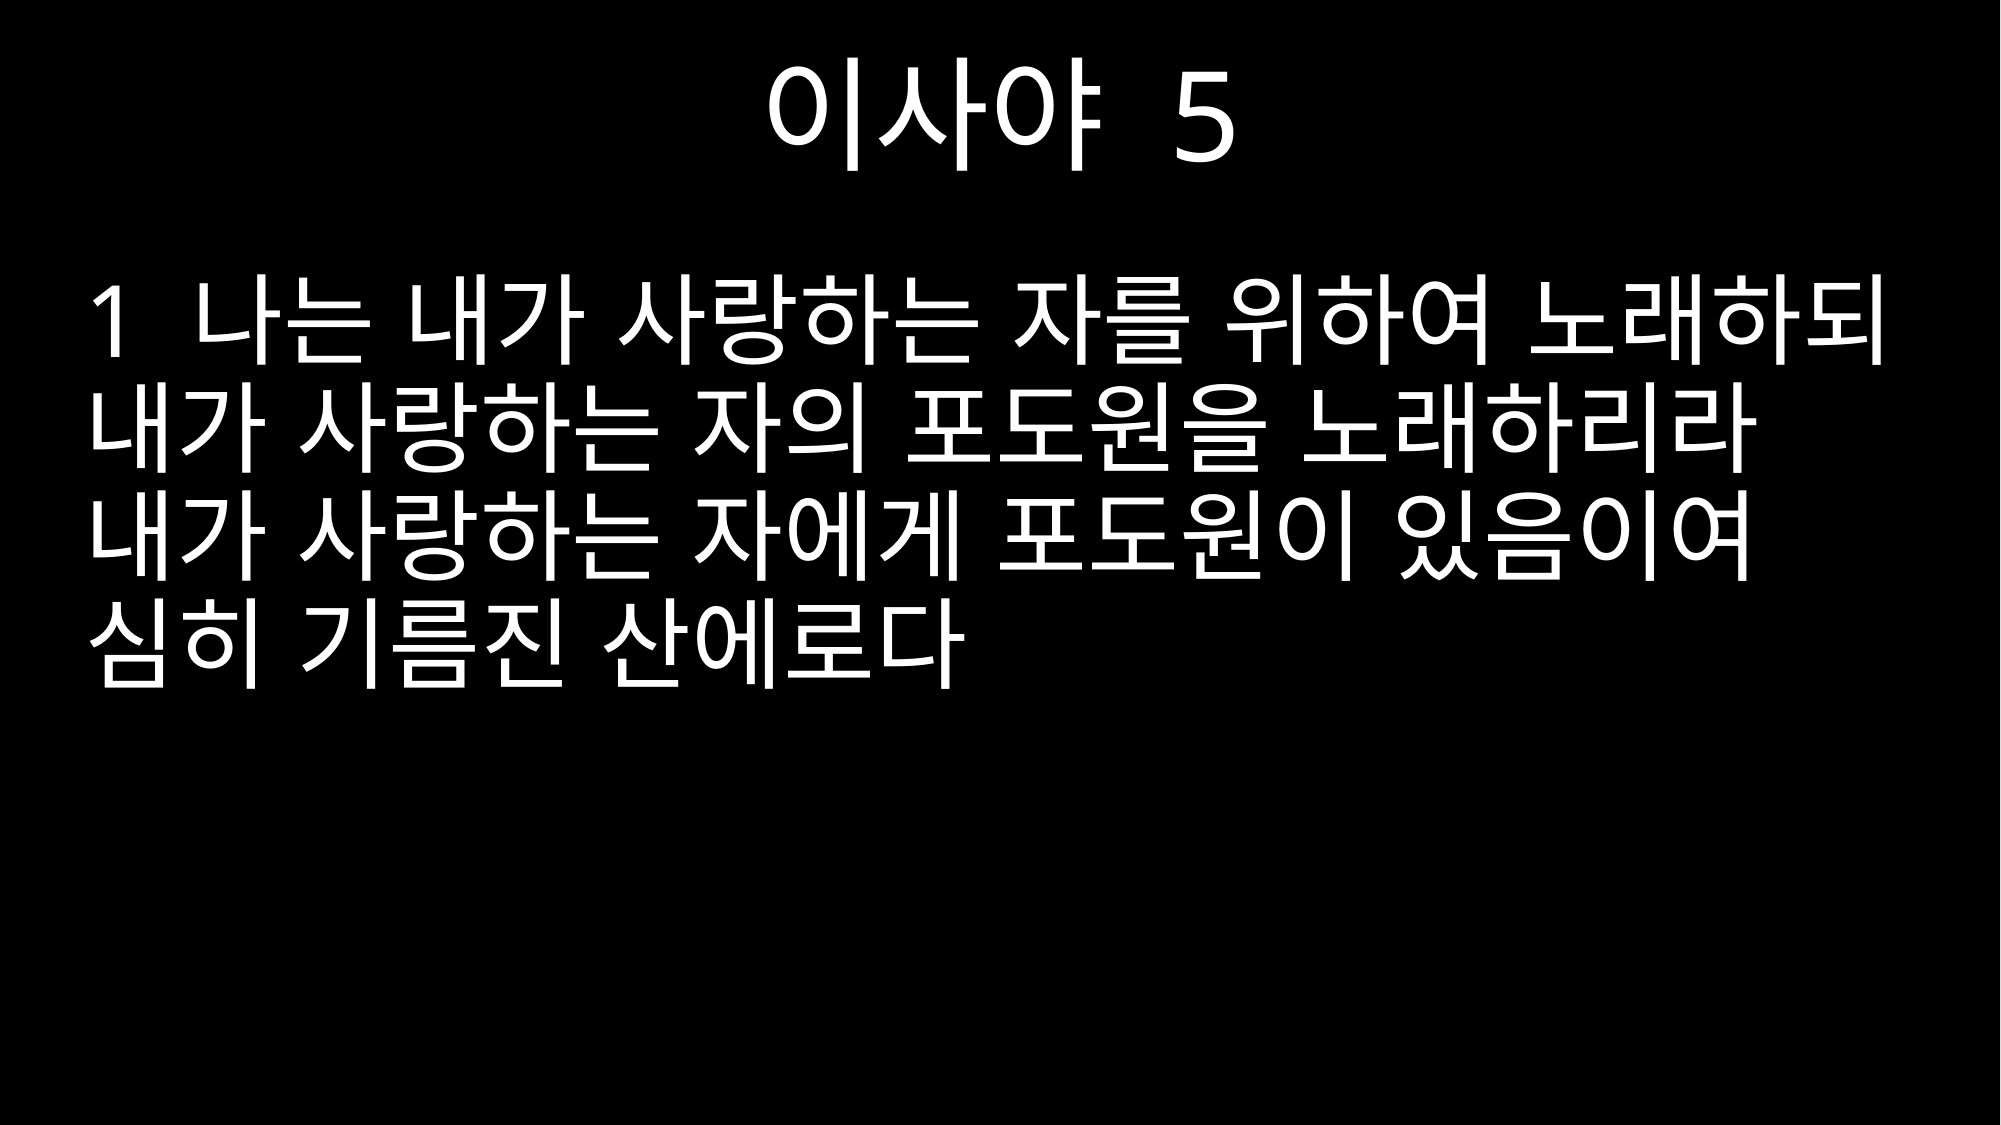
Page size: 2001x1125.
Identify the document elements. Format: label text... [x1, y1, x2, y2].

list 1 나는 내가 사랑하는 자를 위하여 노래하되 내가 사랑하는 자의 포도원을 노래하리라 내가 사랑하는 자에게 포도원이 있음이여 심히 기름진 산에로다 [69, 263, 1953, 423]
picture [0, 0, 2001, 1125]
footer 이사야 5 [0, 32, 2000, 192]
